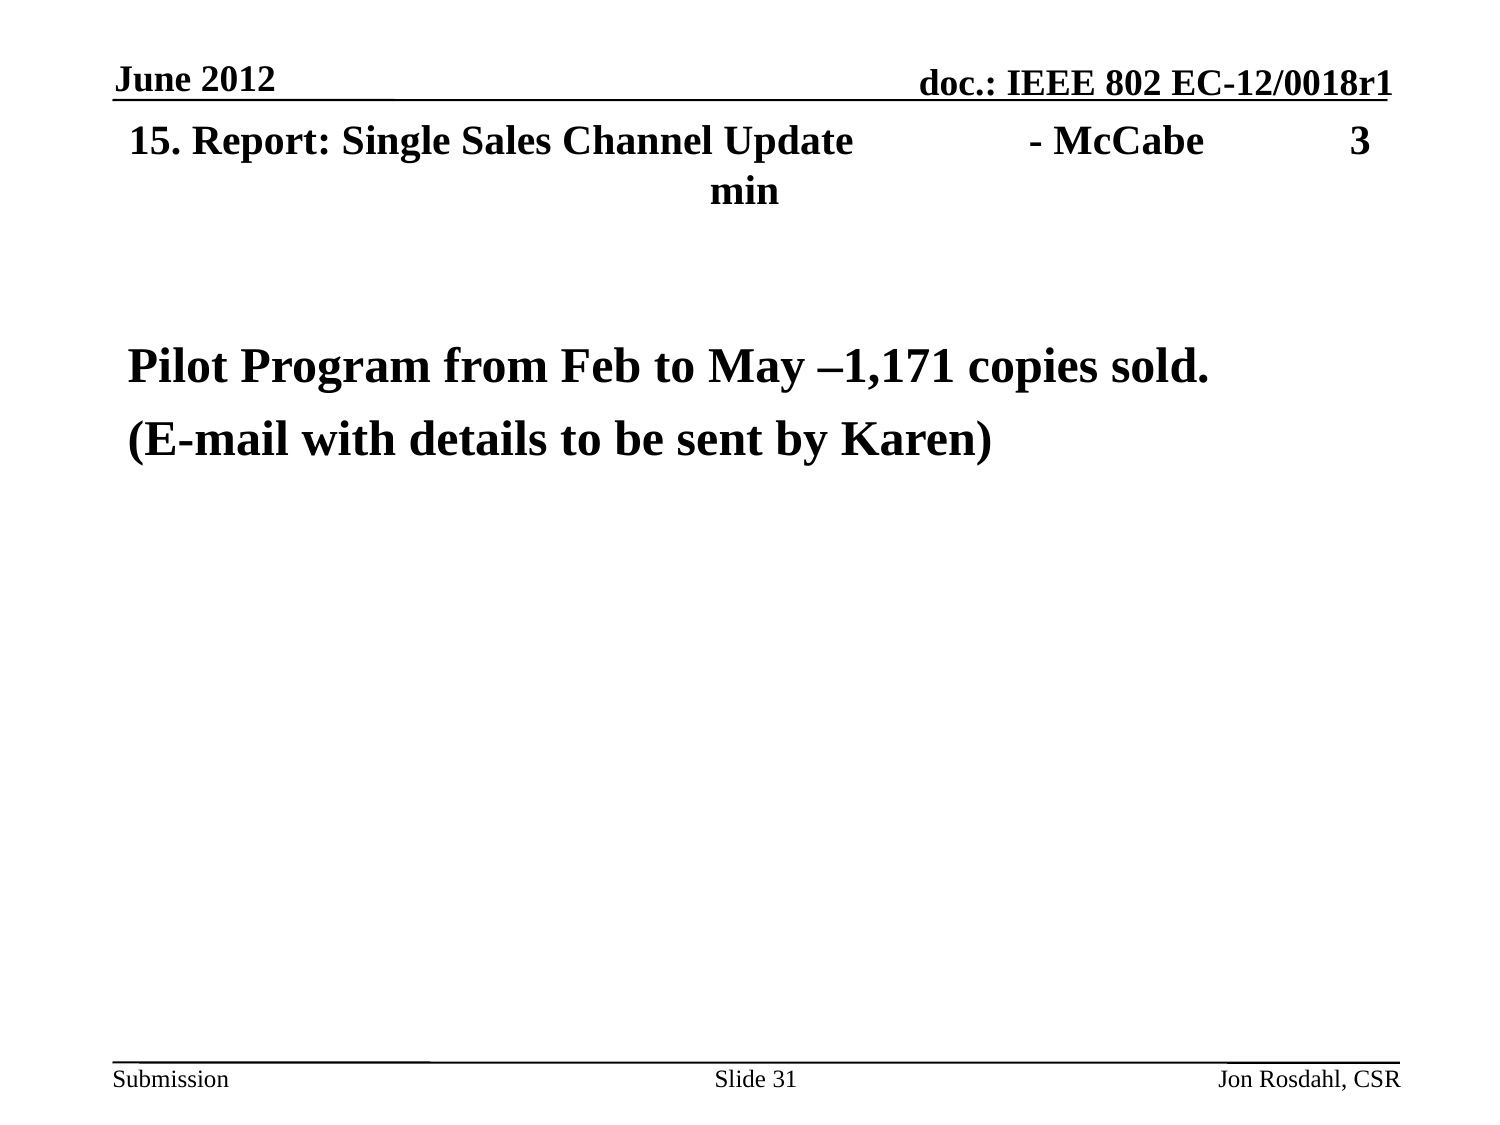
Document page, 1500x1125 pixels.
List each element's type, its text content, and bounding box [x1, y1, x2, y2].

list Pilot Program from Feb to May –1,171 copies sold. (E-mail with details to be sent by Karen) [112, 324, 1388, 1000]
title 15. Report: Single Sales Channel Update - McCabe 3 min [112, 112, 1388, 213]
slide_number Slide 31 [712, 1061, 800, 1123]
footer Jon Rosdahl, CSR [878, 1061, 1402, 1093]
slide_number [114, 54, 423, 100]
